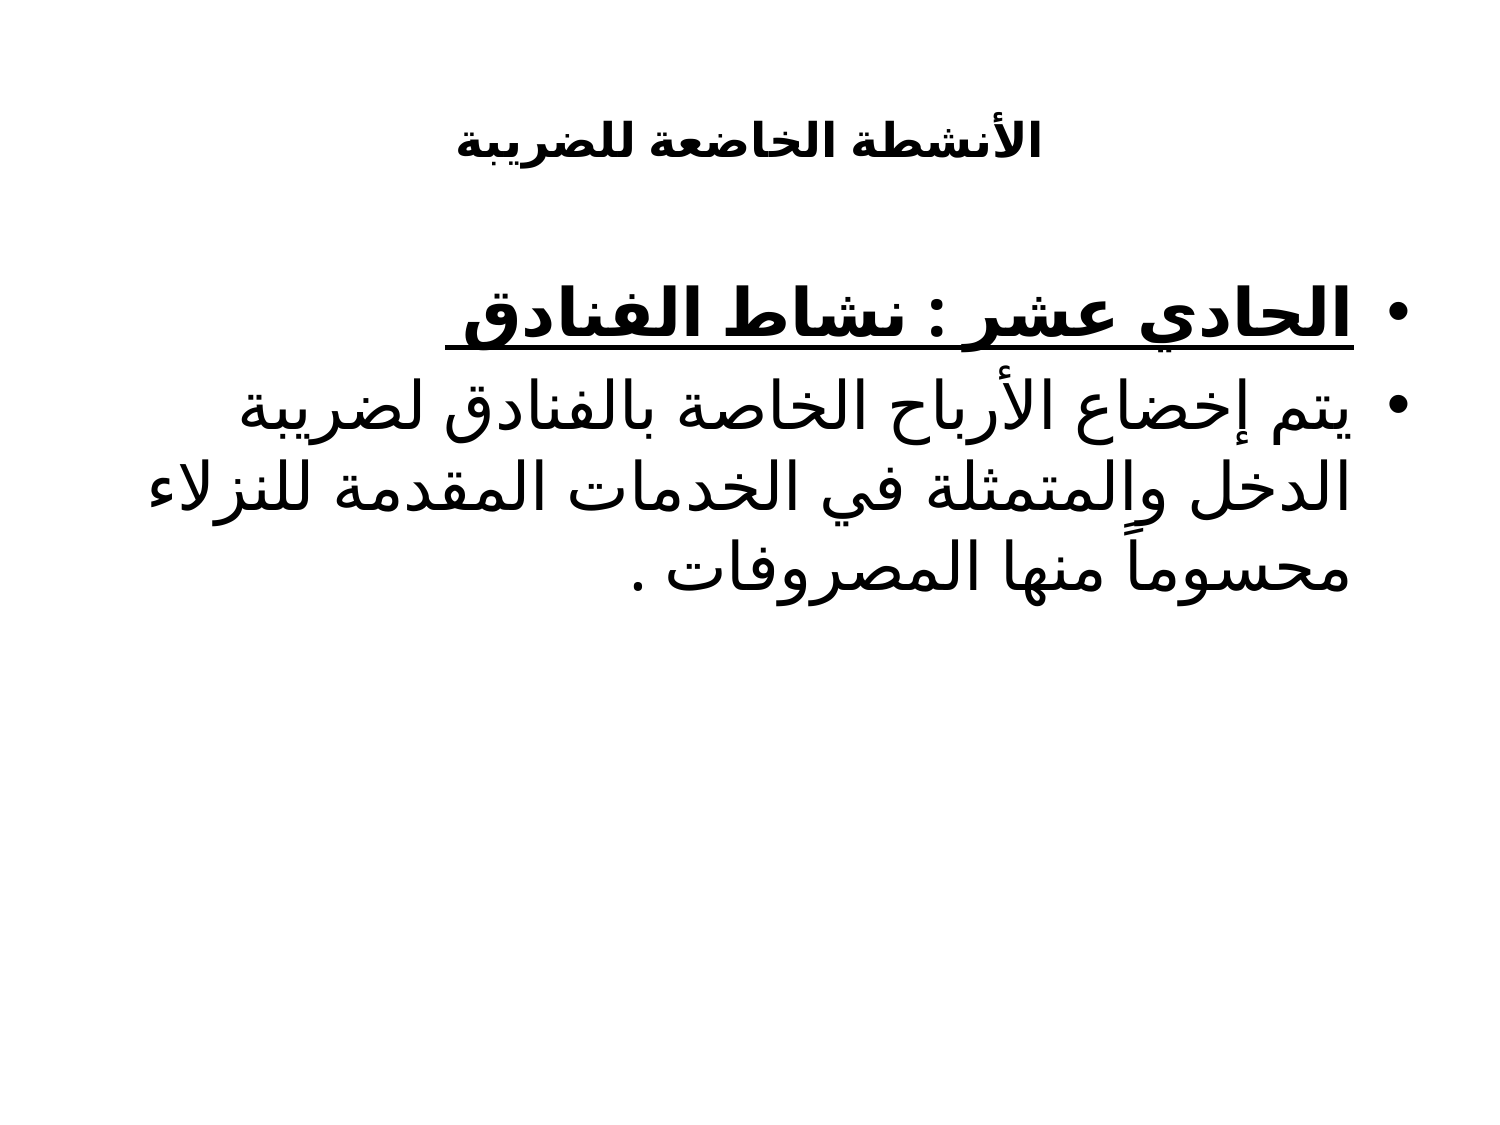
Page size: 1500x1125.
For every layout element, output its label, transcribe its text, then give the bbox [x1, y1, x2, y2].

list الحادي عشر : نشاط الفنادق يتم إخضاع الأرباح الخاصة بالفنادق لضريبة الدخل والمتمثلة في الخدمات المقدمة للنزلاء محسوماً منها المصروفات . [75, 262, 1425, 1005]
title الأنشطة الخاضعة للضريبة [75, 45, 1425, 233]
